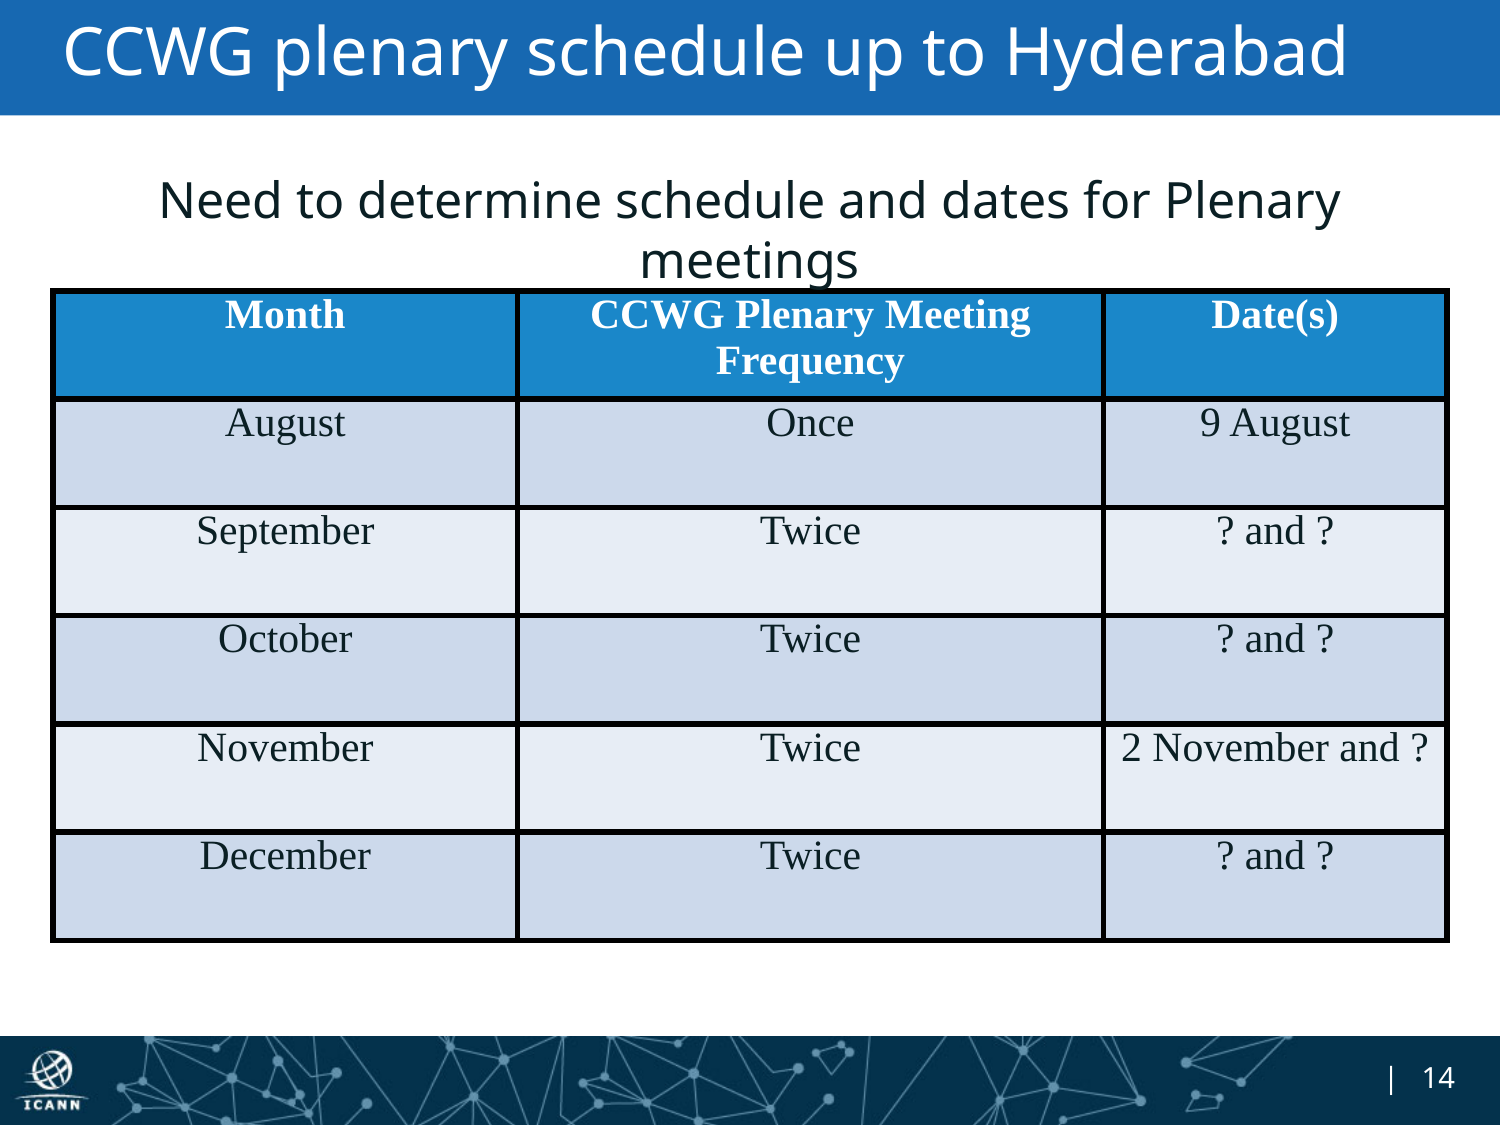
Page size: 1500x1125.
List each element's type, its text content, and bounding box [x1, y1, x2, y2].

table_header CCWG Plenary Meeting Frequency [520, 296, 1101, 396]
table_cell August [56, 402, 515, 505]
table_cell 2 November and ? [1106, 727, 1444, 829]
table_cell 9 August [1106, 402, 1444, 505]
table_cell ? and ? [1106, 835, 1444, 938]
table_cell ? and ? [1106, 510, 1444, 613]
table_cell September [56, 510, 515, 613]
table_cell Once [520, 402, 1101, 505]
title CCWG plenary schedule up to Hyderabad [0, 0, 1500, 116]
picture [0, 1036, 1500, 1125]
table_cell November [56, 727, 515, 829]
table_cell December [56, 835, 515, 938]
table_cell ? and ? [1106, 618, 1444, 721]
table_header Month [56, 296, 515, 396]
text_box Need to determine schedule and dates for Plenary meetings [53, 160, 1447, 296]
table_cell Twice [520, 835, 1101, 938]
table_cell October [56, 618, 515, 721]
table_cell Twice [520, 618, 1101, 721]
table_cell Twice [520, 727, 1101, 829]
table_header Date(s) [1106, 296, 1444, 396]
table_cell Twice [520, 510, 1101, 613]
